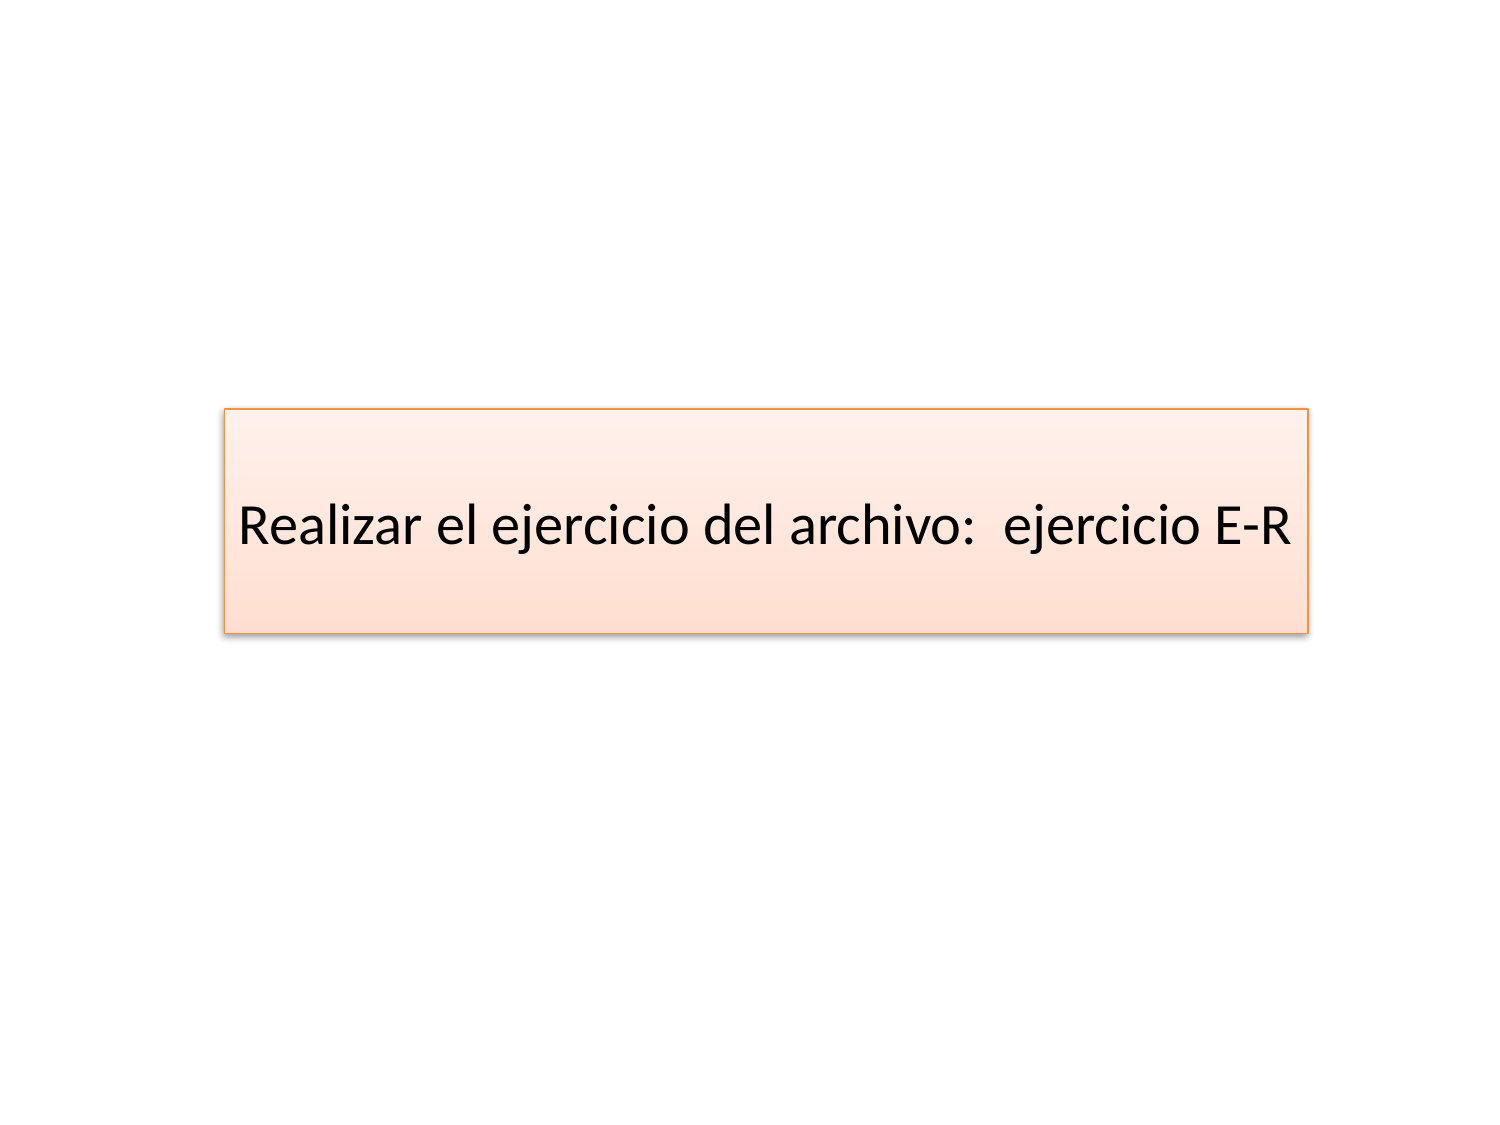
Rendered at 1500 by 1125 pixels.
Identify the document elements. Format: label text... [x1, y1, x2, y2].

text_box Realizar el ejercicio del archivo: ejercicio E-R [224, 408, 1309, 634]
